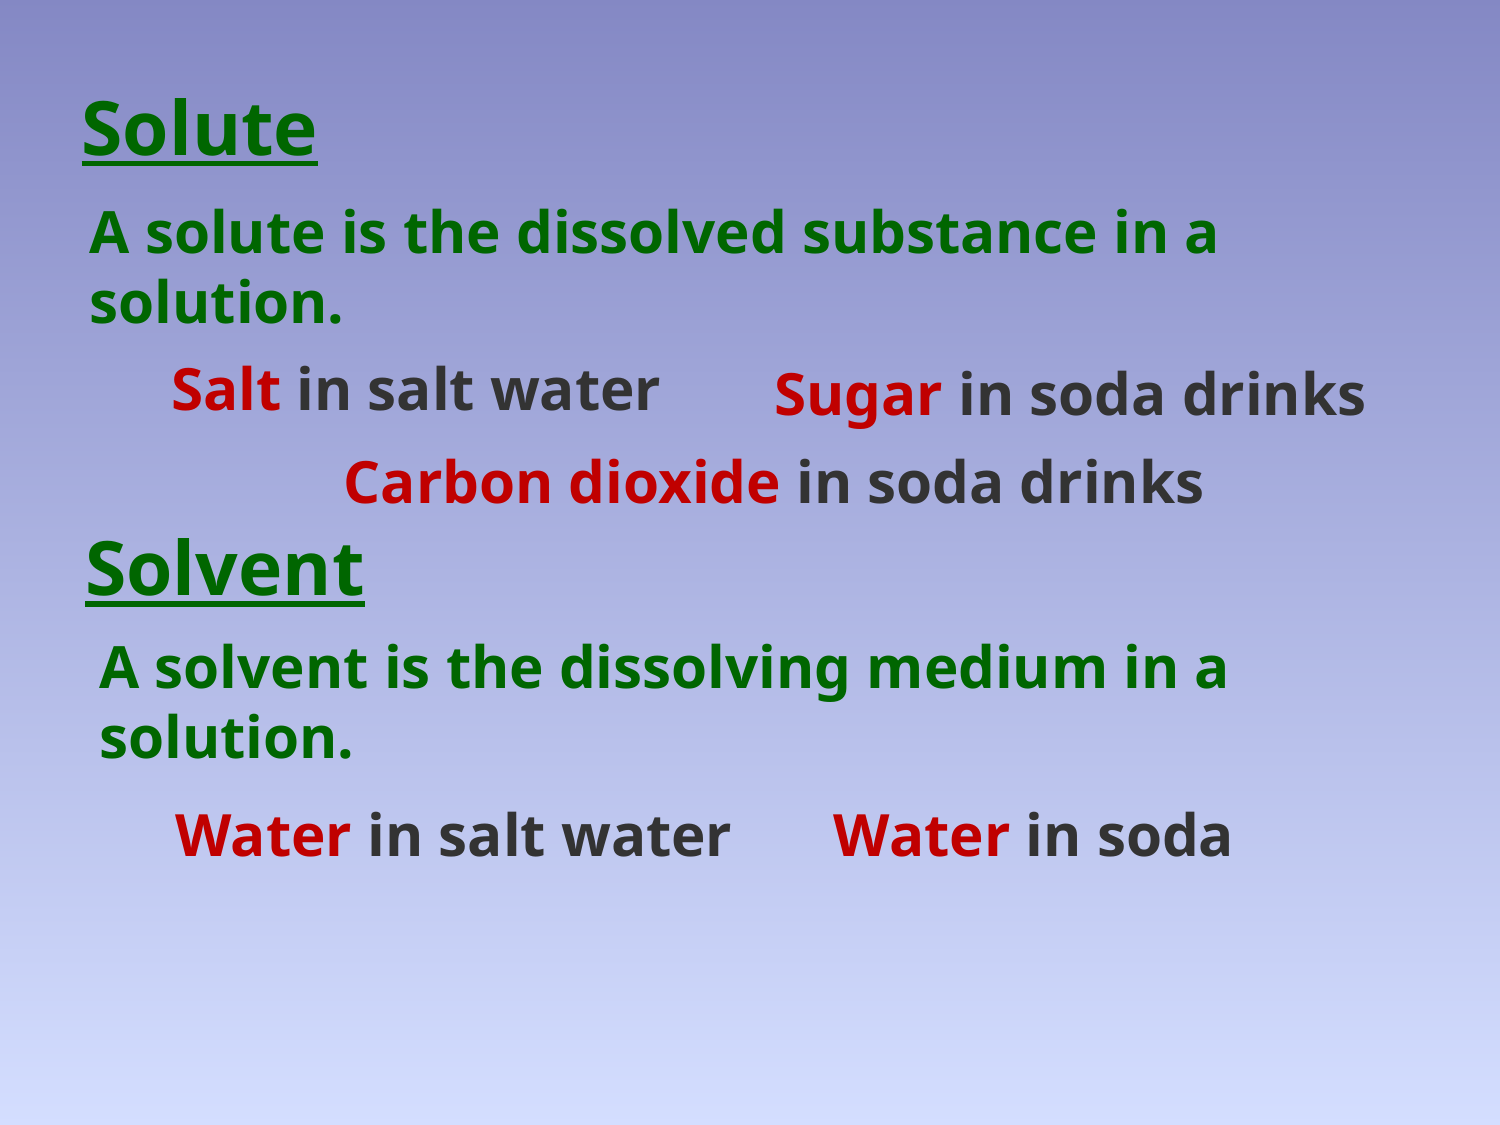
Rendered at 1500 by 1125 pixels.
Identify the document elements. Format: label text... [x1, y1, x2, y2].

text_box Water in salt water [160, 790, 748, 876]
text_box Solvent [62, 503, 388, 629]
text_box Salt in salt water [156, 345, 677, 430]
text_box A solute is the dissolved substance in a solution. [75, 187, 1328, 343]
text_box A solvent is the dissolving medium in a solution. [84, 623, 1338, 778]
title Solute [37, 62, 363, 188]
text_box Water in soda [819, 790, 1250, 876]
text_box Carbon dioxide in soda drinks [329, 437, 1219, 523]
text_box Sugar in soda drinks [759, 350, 1381, 435]
